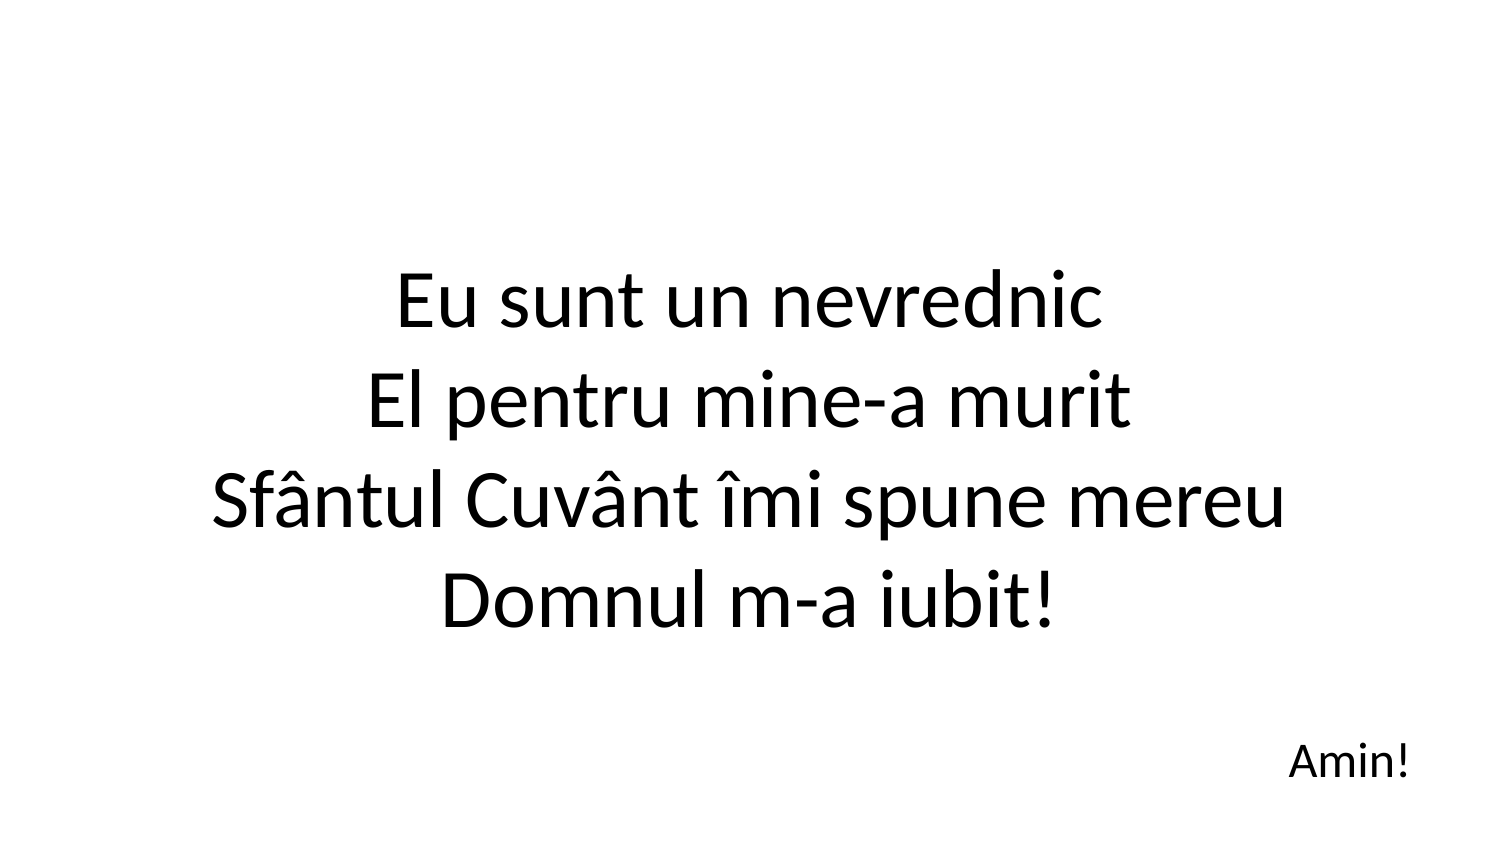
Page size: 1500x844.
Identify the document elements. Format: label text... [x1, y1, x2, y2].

text_box Amin! [1273, 674, 1427, 795]
text_box Eu sunt un nevrednic El pentru mine-a murit Sfântul Cuvânt îmi spune mereu Domnul m-a iubit! [196, 192, 1304, 652]
